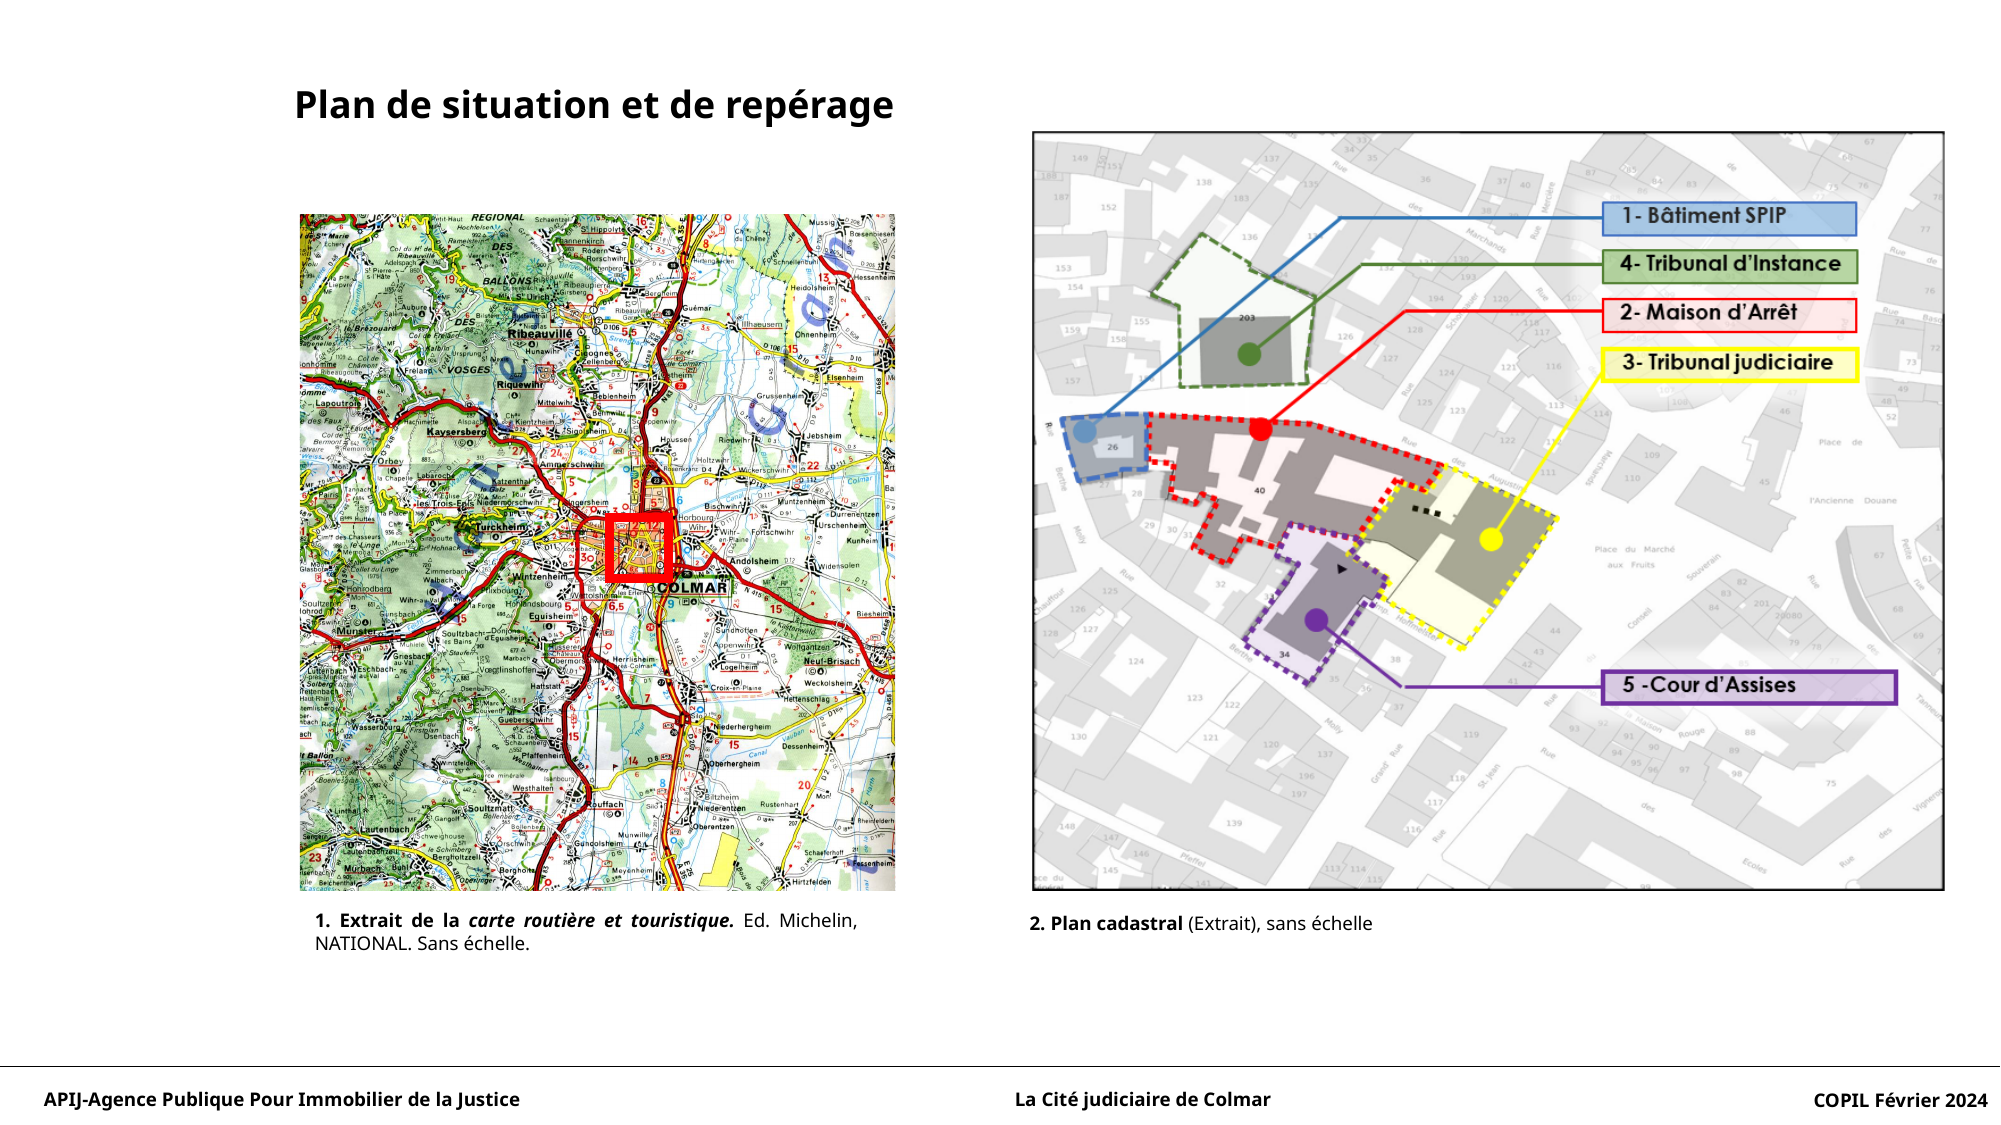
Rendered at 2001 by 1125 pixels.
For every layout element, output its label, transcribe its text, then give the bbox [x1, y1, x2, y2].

text_box 2. Plan cadastral (Extrait), sans échelle [1014, 903, 1588, 968]
text_box COPIL Février 2024 [1798, 1081, 2000, 1119]
text_box 1. Extrait de la carte routière et touristique. Ed. Michelin, NATIONAL. Sans échelle. [299, 901, 873, 965]
text_box Plan de situation et de repérage [279, 74, 1183, 134]
text_box APIJ-Agence Publique Pour Immobilier de la Justice [29, 1080, 856, 1118]
text_box La Cité judiciaire de Colmar [999, 1080, 1382, 1118]
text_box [299, 214, 896, 891]
picture [1032, 131, 1946, 891]
